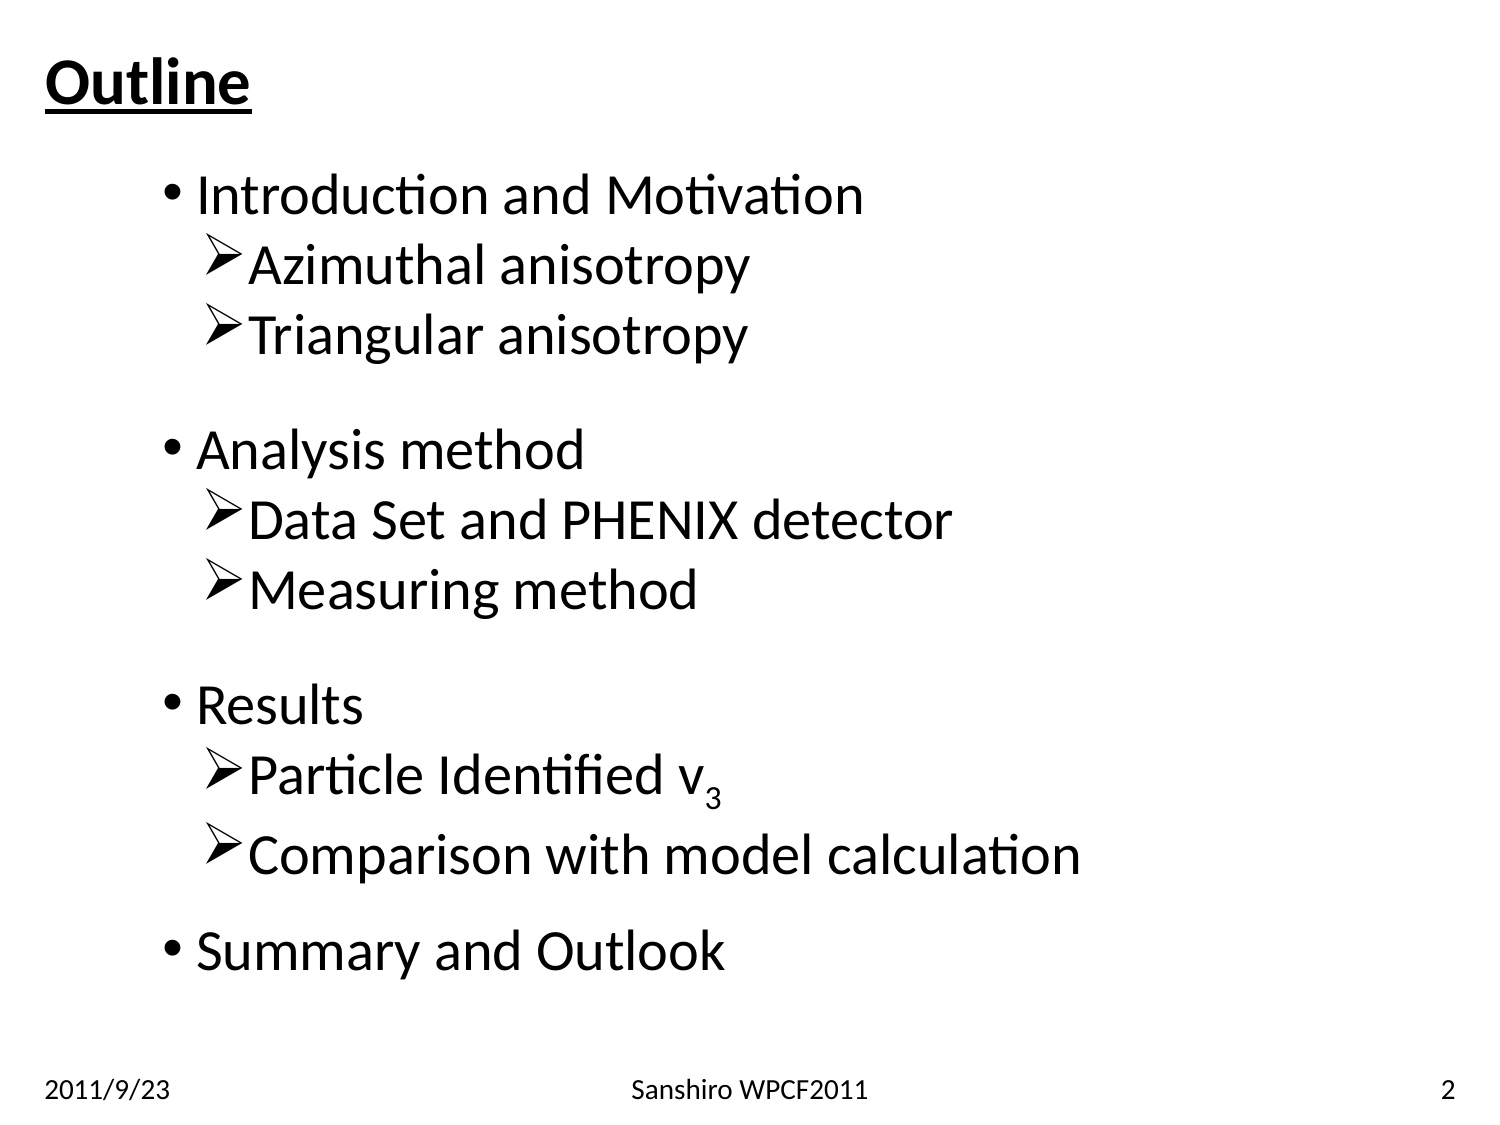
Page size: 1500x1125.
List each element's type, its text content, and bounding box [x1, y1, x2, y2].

slide_number 2 [1120, 1057, 1471, 1118]
text_box Outline [30, 30, 267, 126]
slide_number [29, 1057, 380, 1118]
text_box Introduction and Motivation Azimuthal anisotropy Triangular anisotropy Analysis method Data Set and PHENIX detector Measuring method Results Particle Identified v3 Comparison with model calculation Summary and Outlook [147, 148, 1235, 990]
footer Sanshiro WPCF2011 [512, 1057, 988, 1118]
